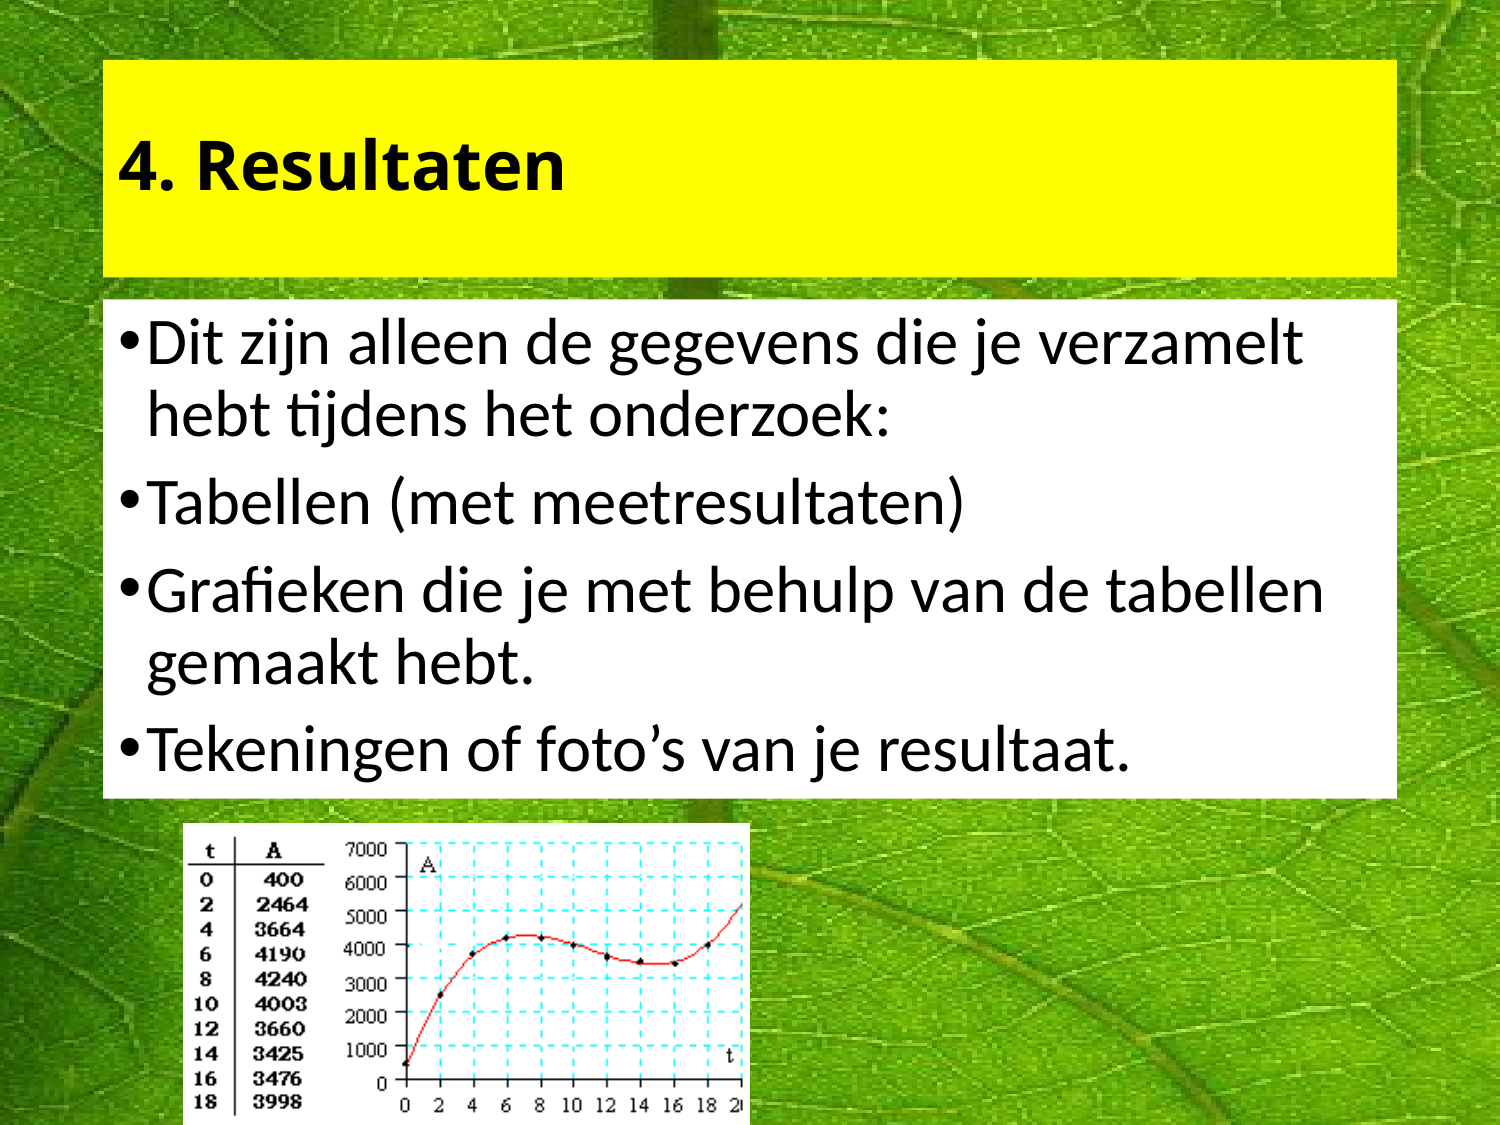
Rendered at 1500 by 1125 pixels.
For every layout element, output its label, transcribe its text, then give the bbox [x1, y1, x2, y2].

picture [0, 0, 1500, 1125]
list Dit zijn alleen de gegevens die je verzamelt hebt tijdens het onderzoek: Tabellen (met meetresultaten) Grafieken die je met behulp van de tabellen gemaakt hebt. Tekeningen of foto’s van je resultaat. [103, 299, 1397, 799]
title 4. Resultaten [103, 59, 1397, 278]
